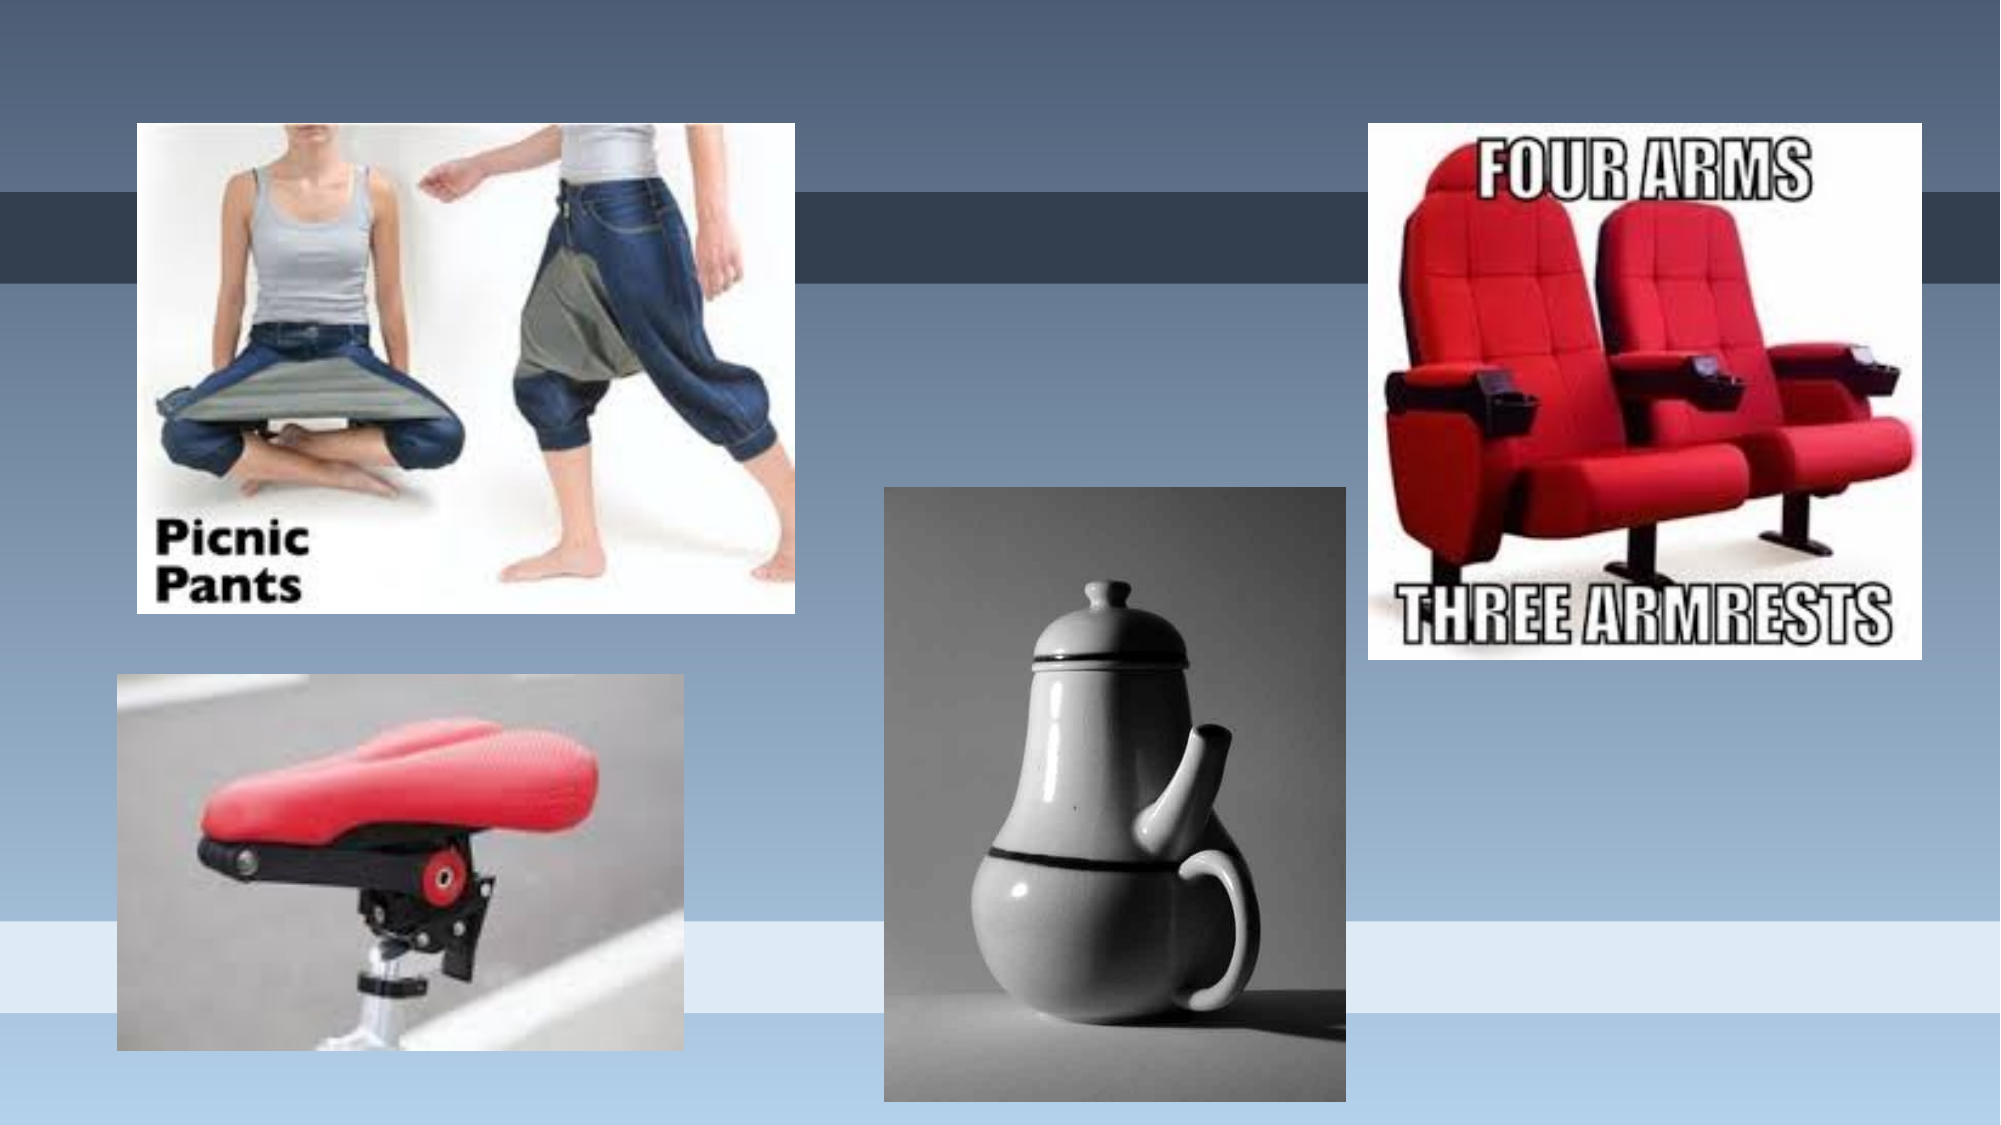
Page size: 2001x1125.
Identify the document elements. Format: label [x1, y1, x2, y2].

text_box [0, 920, 117, 1014]
picture [884, 487, 1346, 1102]
text_box [1922, 191, 2000, 285]
picture [137, 123, 795, 615]
picture [117, 674, 684, 1051]
text_box [1346, 920, 2000, 1014]
text_box [0, 191, 137, 285]
picture [1367, 123, 1922, 660]
text_box [684, 920, 884, 1014]
text_box [795, 191, 1367, 285]
